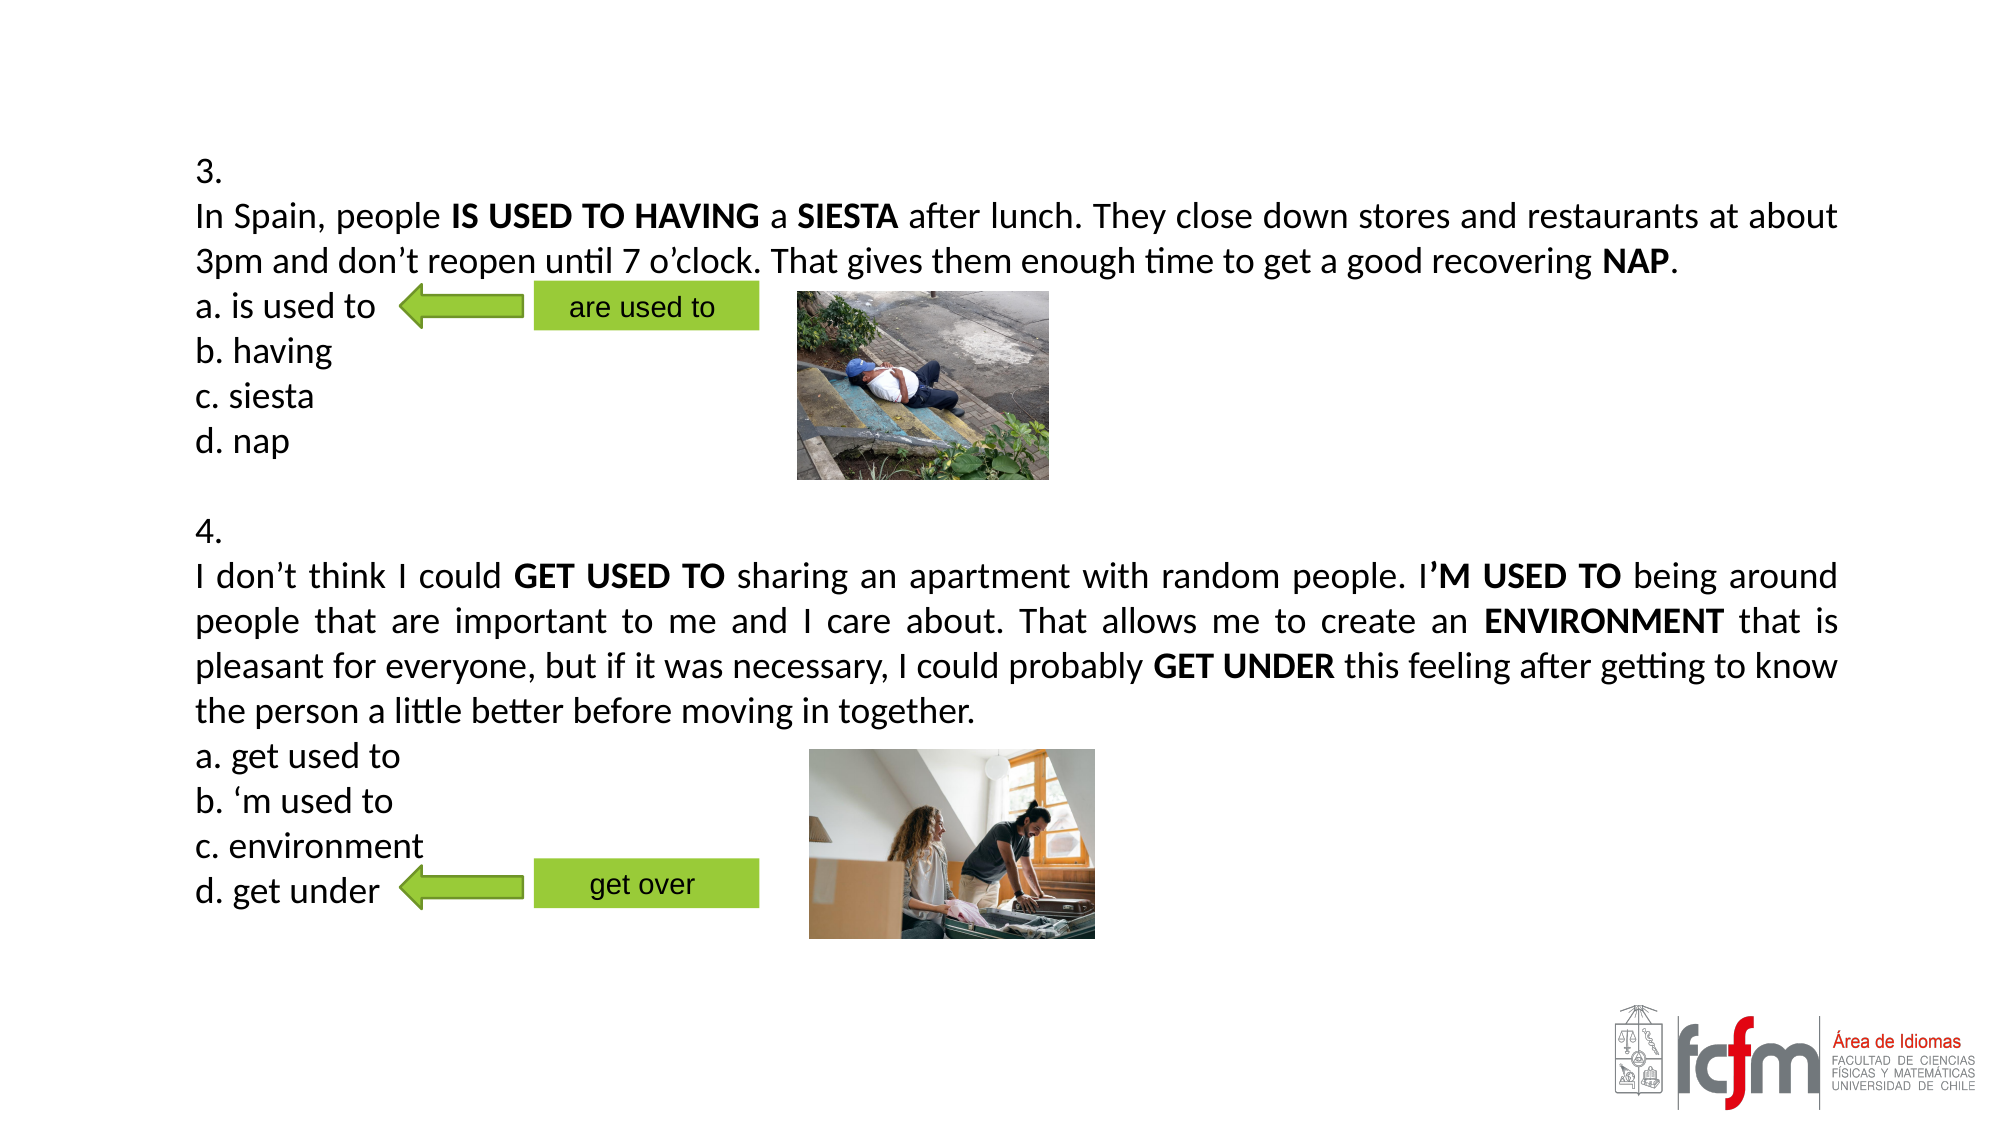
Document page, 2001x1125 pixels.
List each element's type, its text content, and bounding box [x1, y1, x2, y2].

picture [1600, 1005, 1988, 1112]
text_box are used to [533, 280, 760, 331]
text_box [399, 284, 523, 328]
text_box 3. In Spain, people IS USED TO HAVING a SIESTA after lunch. They close down stores and restaurants at about 3pm and don’t reopen until 7 o’clock. That gives them enough time to get a good recovering NAP. a. is used to b. having c. siesta d. nap 4. I don’t think I could GET USED TO sharing an apartment with random people. I’M USED TO being around people that are important to me and I care about. That allows me to create an ENVIRONMENT that is pleasant for everyone, but if it was necessary, I could probably GET UNDER this feeling after getting to know the person a little better before moving in together. a. get used to b. ‘m used to c. environment d. get under [180, 138, 1854, 919]
text_box get over [533, 858, 760, 909]
picture [809, 748, 1095, 940]
text_box [399, 865, 523, 910]
picture [797, 291, 1049, 480]
